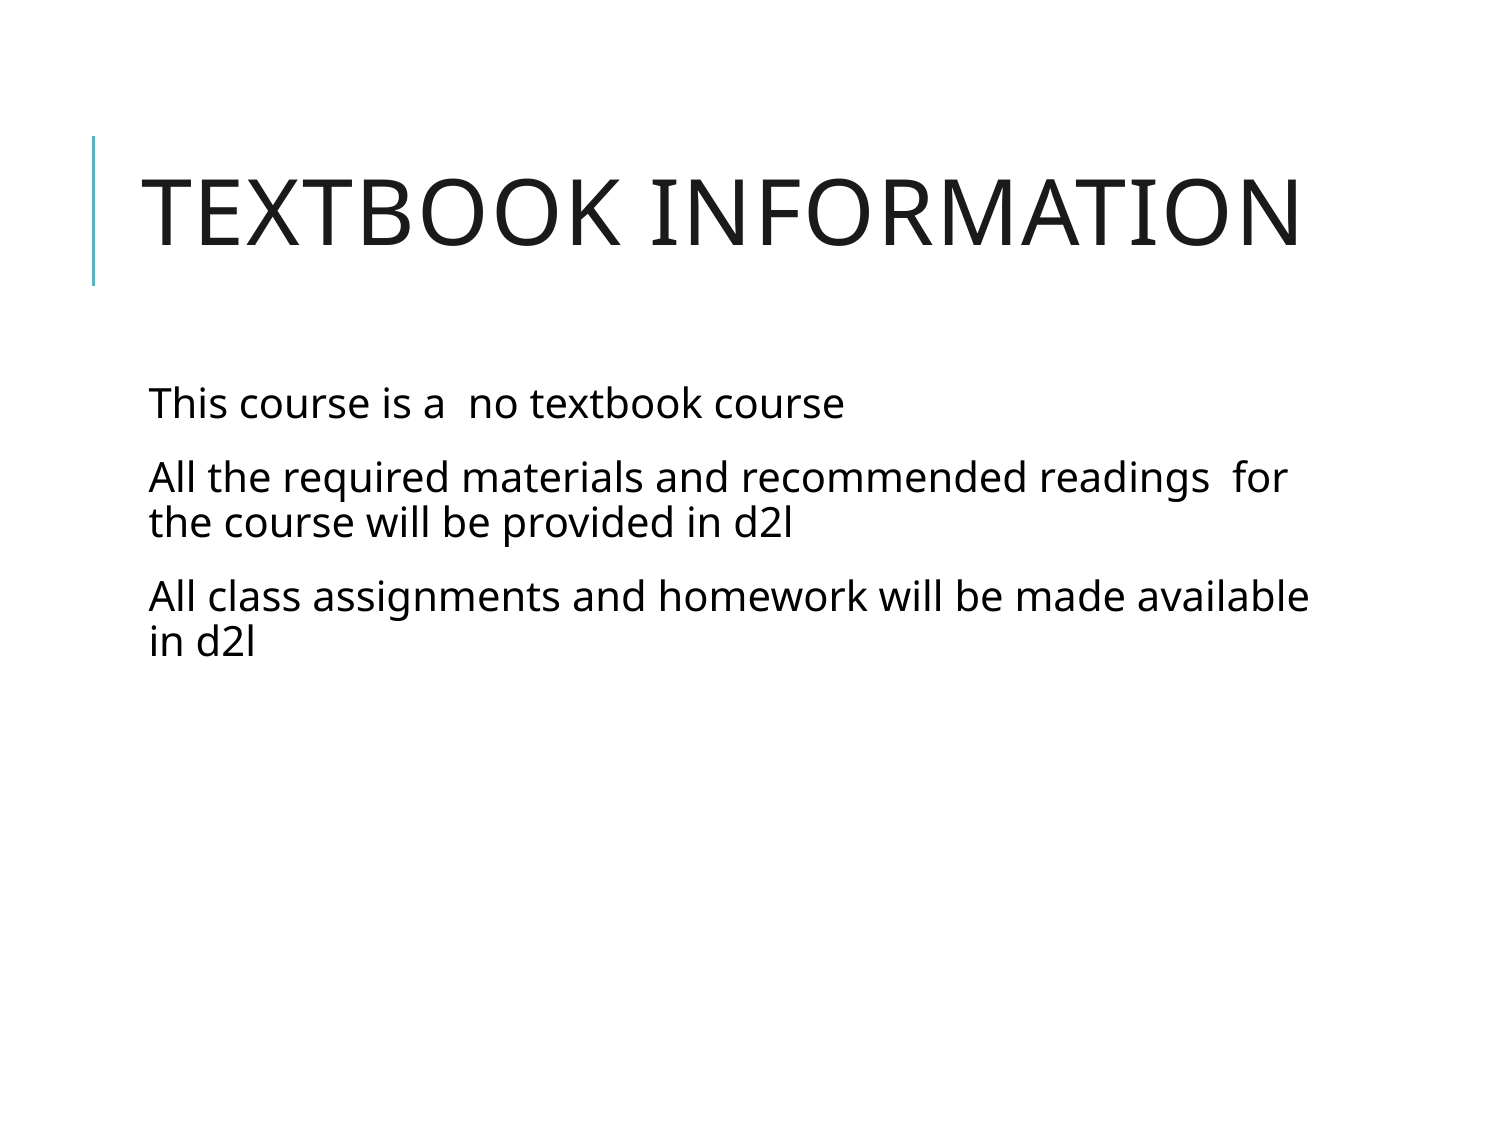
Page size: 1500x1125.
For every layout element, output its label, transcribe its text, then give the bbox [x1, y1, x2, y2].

list This course is a no textbook course All the required materials and recommended readings for the course will be provided in d2l All class assignments and homework will be made available in d2l [126, 375, 1322, 1035]
title Textbook information [126, 96, 1322, 342]
